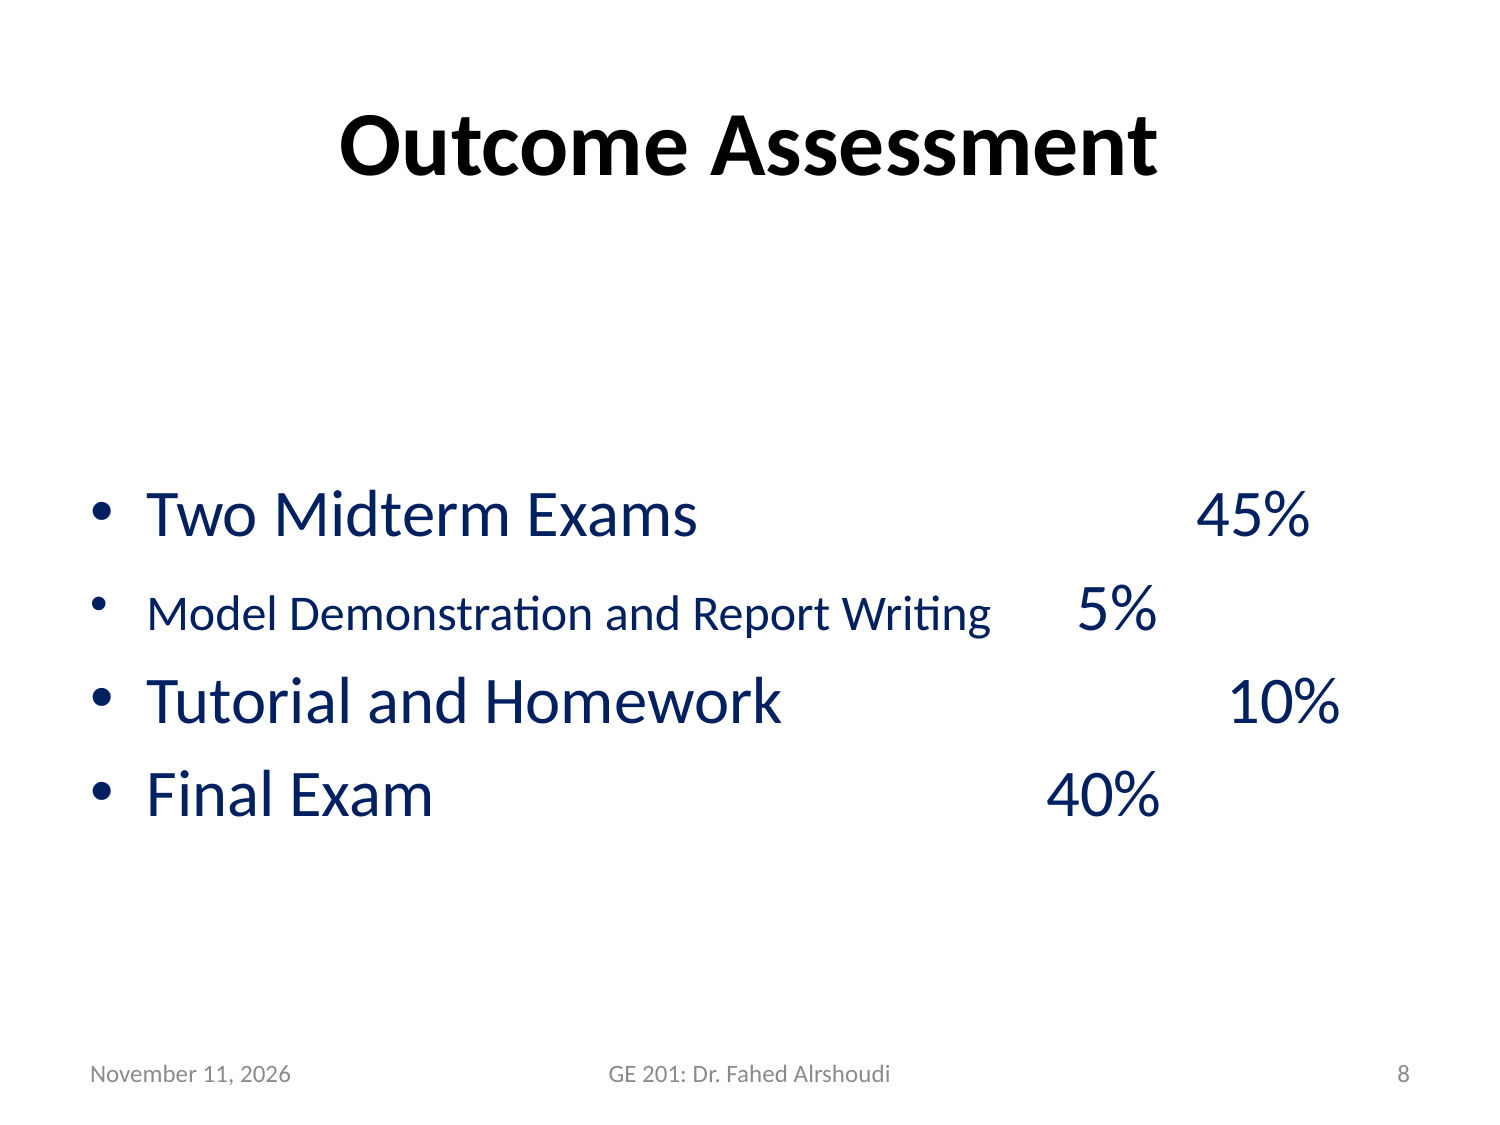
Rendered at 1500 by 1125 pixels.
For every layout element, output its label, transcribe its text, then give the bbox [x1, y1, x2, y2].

title Outcome Assessment [75, 45, 1425, 233]
footer GE 201: Dr. Fahed Alrshoudi [512, 1042, 988, 1103]
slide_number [75, 1042, 425, 1103]
list Two Midterm Exams 45% Model Demonstration and Report Writing 5% Tutorial and Homework 10% Final Exam 40% [75, 462, 1425, 888]
slide_number 8 [1074, 1042, 1425, 1103]
